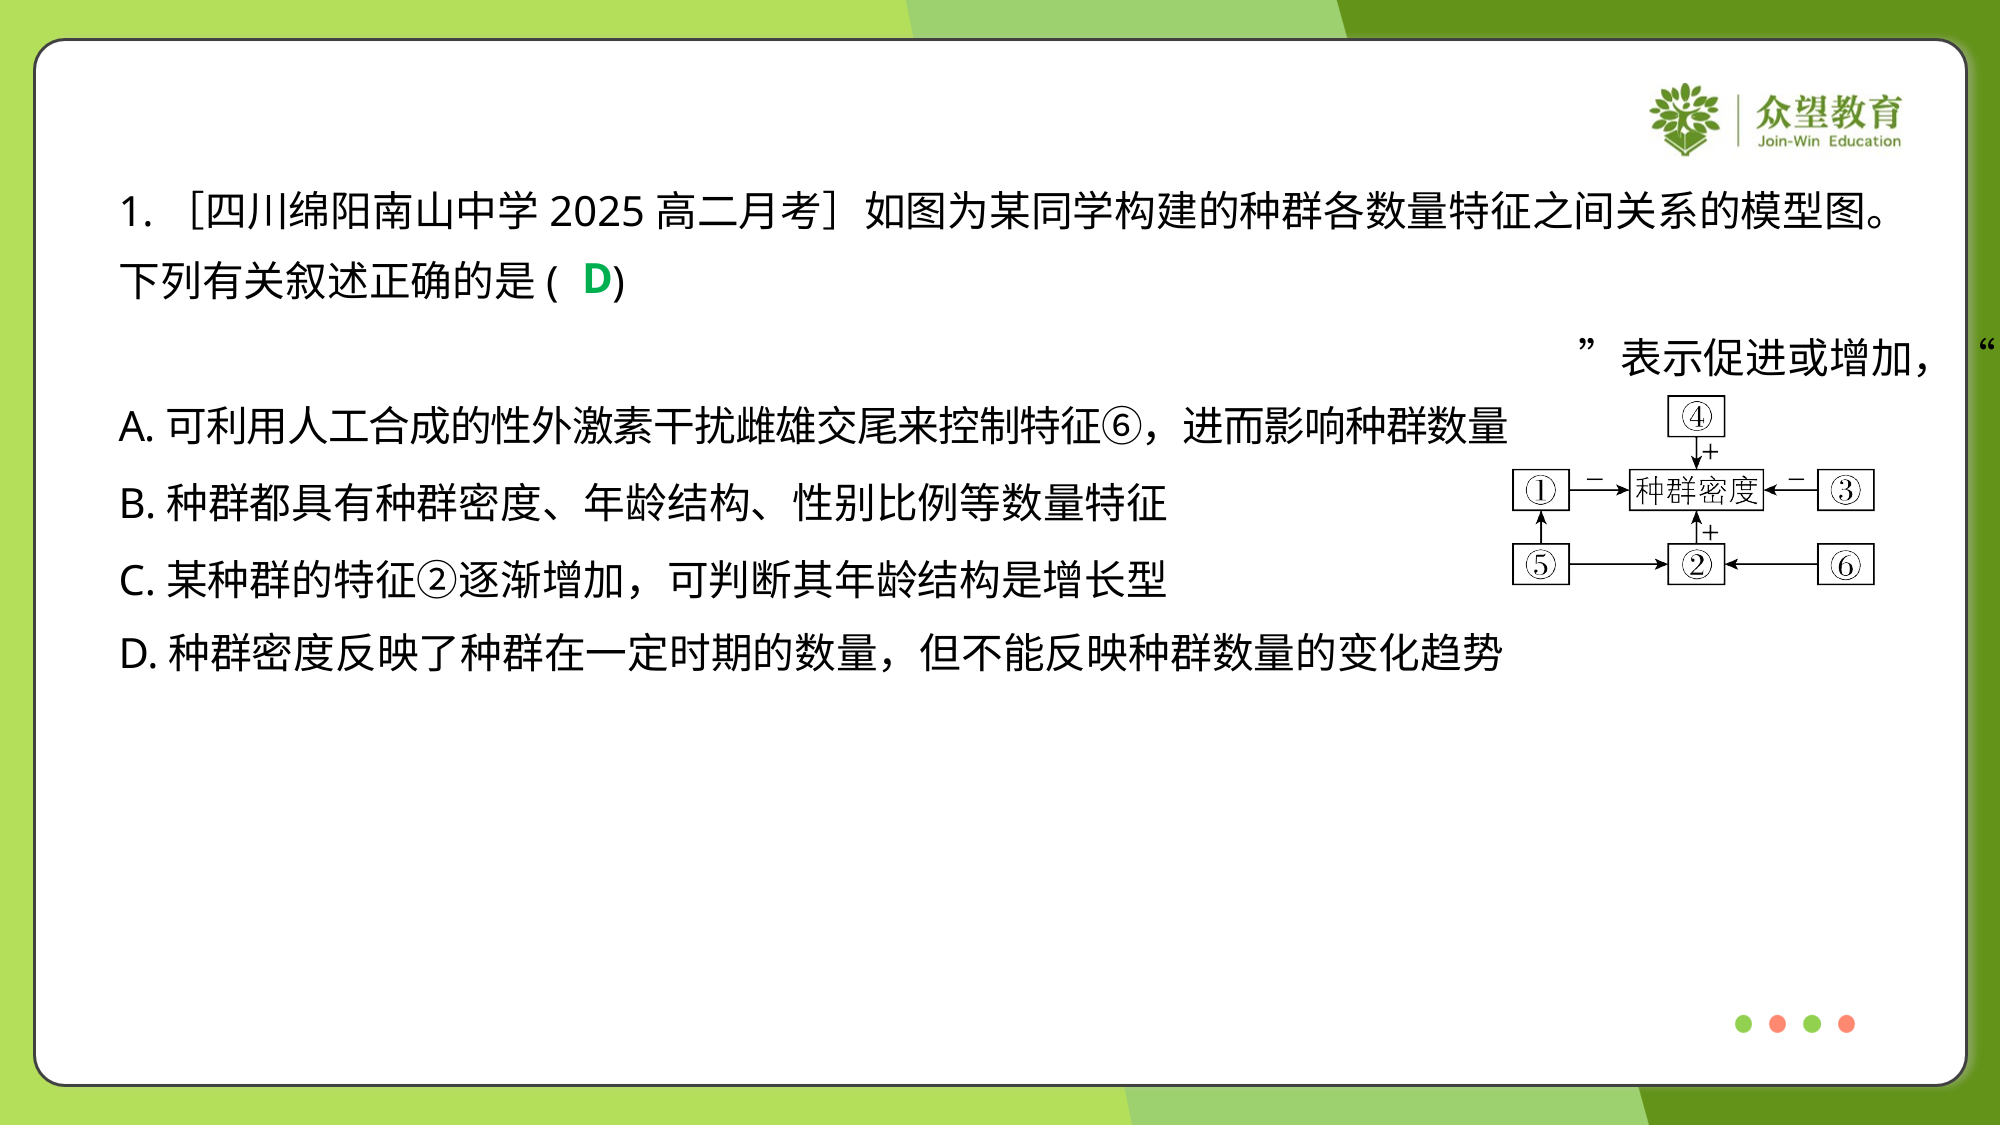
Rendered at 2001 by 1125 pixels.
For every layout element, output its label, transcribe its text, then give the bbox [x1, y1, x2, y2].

picture [0, 0, 2000, 1125]
text_box D [565, 231, 630, 296]
text_box A.可利用人工合成的性外激素干扰雌雄交尾来控制特征⑥，进而影响种群数量 B.种群都具有种群密度、年龄结构、性别比例等数量特征 C.某种群的特征②逐渐增加，可判断其年龄结构是增长型 D.种群密度反映了种群在一定时期的数量，但不能反映种群数量的变化趋势 [118, 374, 1499, 669]
text_box 1.［四川绵阳南山中学2025高二月考］如图为某同学构建的种群各数量特征之间关系的模型图。 下列有关叙述正确的是( ) [118, 159, 1883, 298]
